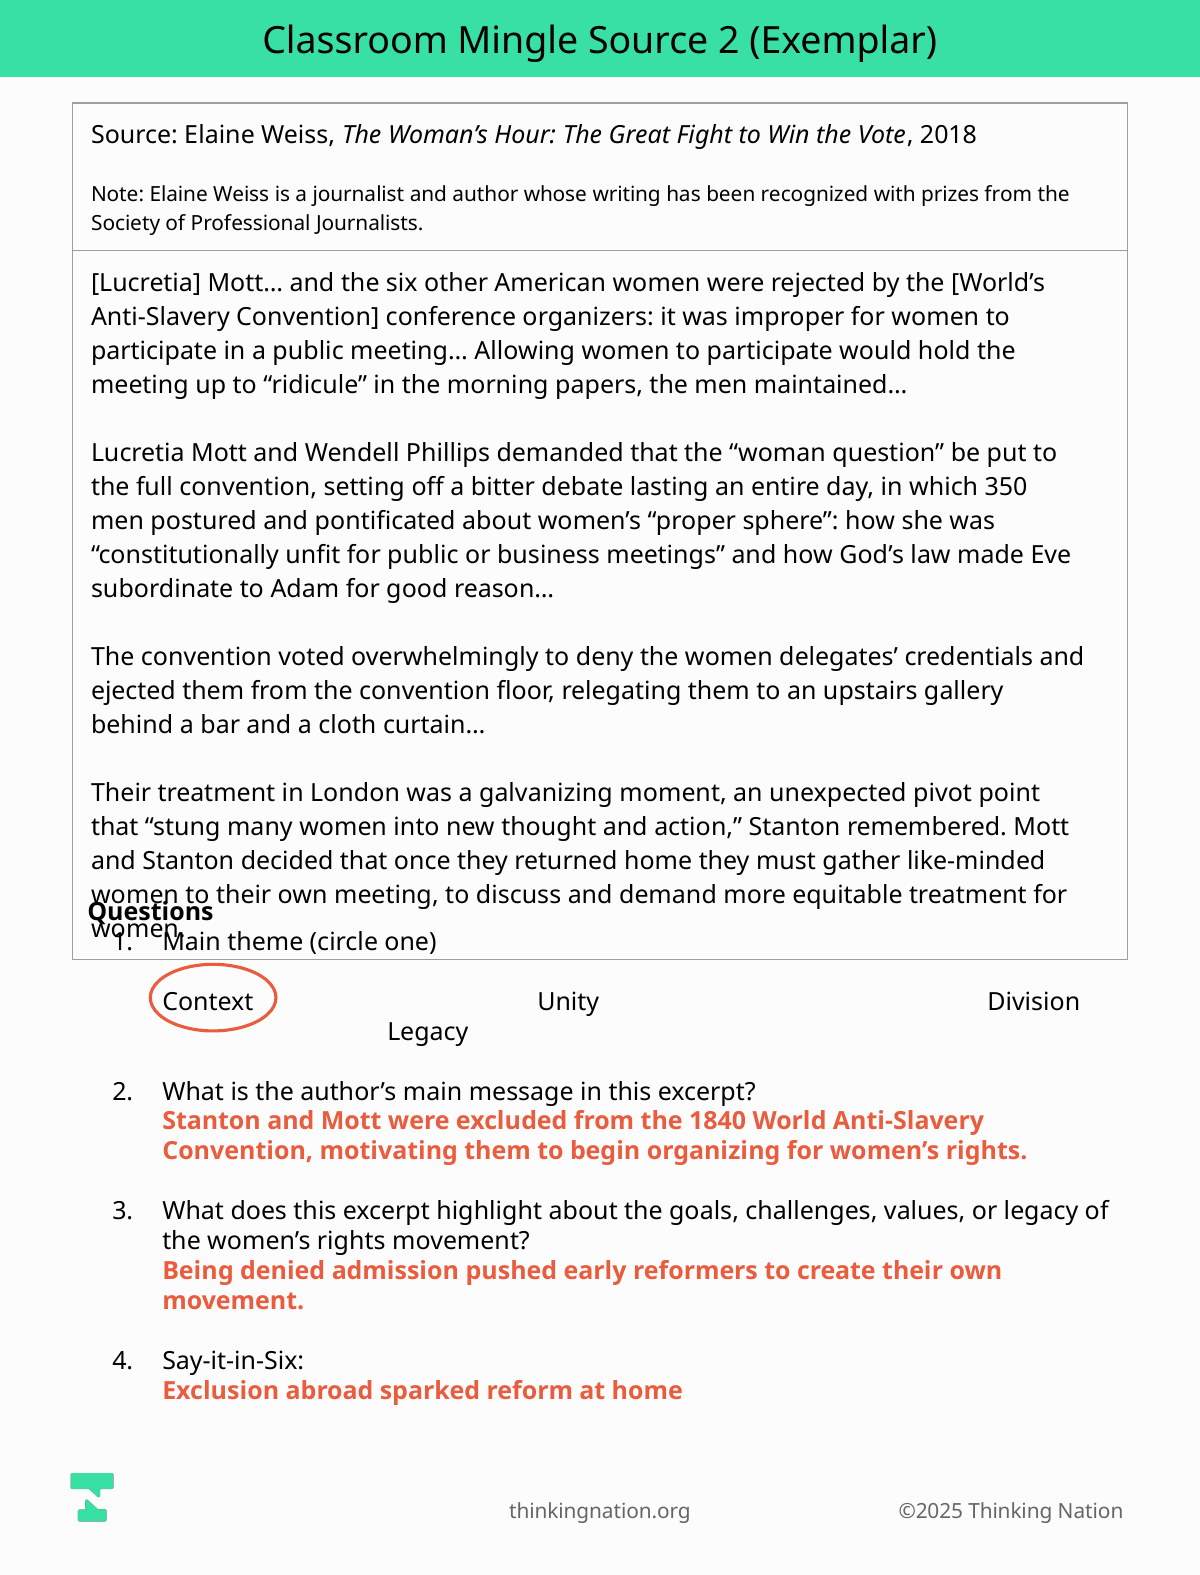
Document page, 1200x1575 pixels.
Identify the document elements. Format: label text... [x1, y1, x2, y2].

table_cell [Lucretia] Mott… and the six other American women were rejected by the [World’s Anti-Slavery Convention] conference organizers: it was improper for women to participate in a public meeting… Allowing women to participate would hold the meeting up to “ridicule” in the morning papers, the men maintained… Lucretia Mott and Wendell Phillips demanded that the “woman question” be put to the full convention, setting off a bitter debate lasting an entire day, in which 350 men postured and pontificated about women’s “proper sphere”: how she was “constitutionally unfit for public or business meetings” and how God’s law made Eve subordinate to Adam for good reason… The convention voted overwhelmingly to deny the women delegates’ credentials and ejected them from the convention floor, relegating them to an upstairs gallery behind a bar and a cloth curtain… Their treatment in London was a galvanizing moment, an unexpected pivot point that “stung many women into new thought and action,” Stanton remembered. Mott and Stanton decided that once they returned home they must gather like-minded women to their own meeting, to discuss and demand more equitable treatment for women. [73, 251, 1127, 880]
text_box thinkingnation.org [457, 1483, 742, 1532]
text_box [150, 964, 276, 1031]
text_box Classroom Mingle Source 2 (Exemplar) [0, 0, 1200, 77]
text_box ©2025 Thinking Nation [854, 1483, 1139, 1532]
picture [58, 1463, 126, 1531]
table_header Source: Elaine Weiss, The Woman’s Hour: The Great Fight to Win the Vote, 2018 Note: Elaine Weiss is a journalist and author whose writing has been recognized with prizes from the Society of Professional Journalists. [73, 104, 1127, 250]
text_box Questions Main theme (circle one) Context Unity Division Legacy What is the author’s main message in this excerpt? Stanton and Mott were excluded from the 1840 World Anti-Slavery Convention, motivating them to begin organizing for women’s rights. What does this excerpt highlight about the goals, challenges, values, or legacy of the women’s rights movement? Being denied admission pushed early reformers to create their own movement. Say-it-in-Six: Exclusion abroad sparked reform at home [72, 880, 1128, 1412]
